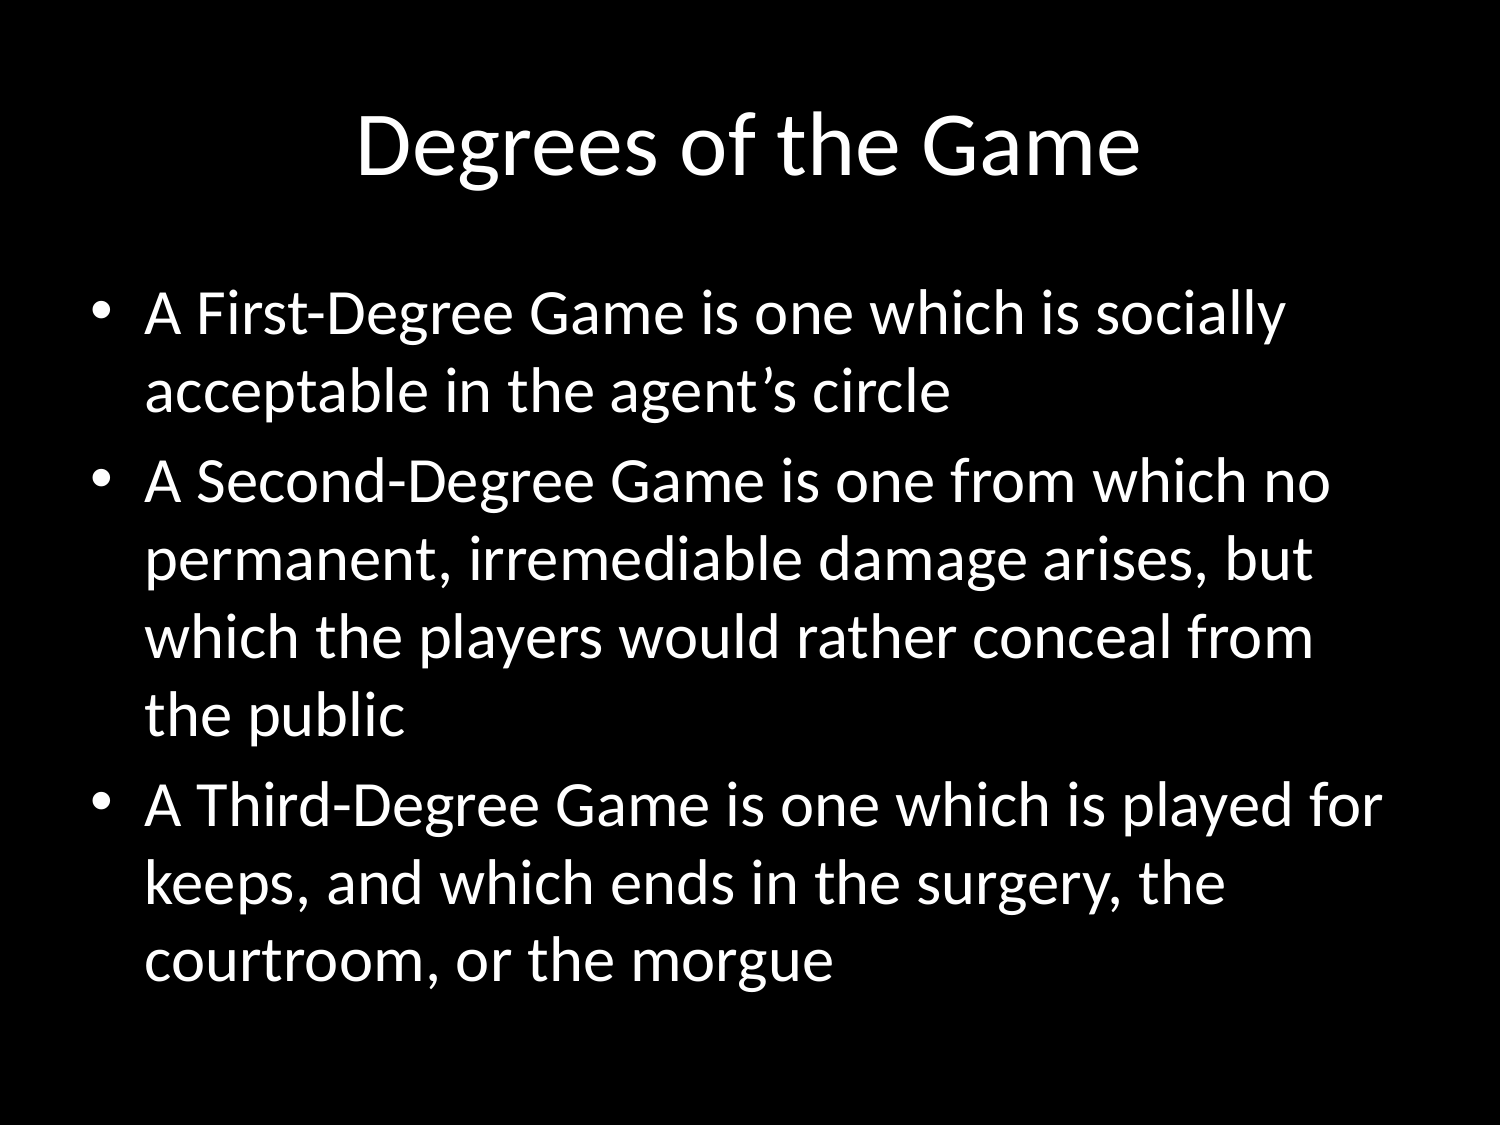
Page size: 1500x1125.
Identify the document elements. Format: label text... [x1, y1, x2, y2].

title Degrees of the Game [75, 45, 1425, 233]
list A First-Degree Game is one which is socially acceptable in the agent’s circle A Second-Degree Game is one from which no permanent, irremediable damage arises, but which the players would rather conceal from the public A Third-Degree Game is one which is played for keeps, and which ends in the surgery, the courtroom, or the morgue [75, 262, 1425, 1005]
